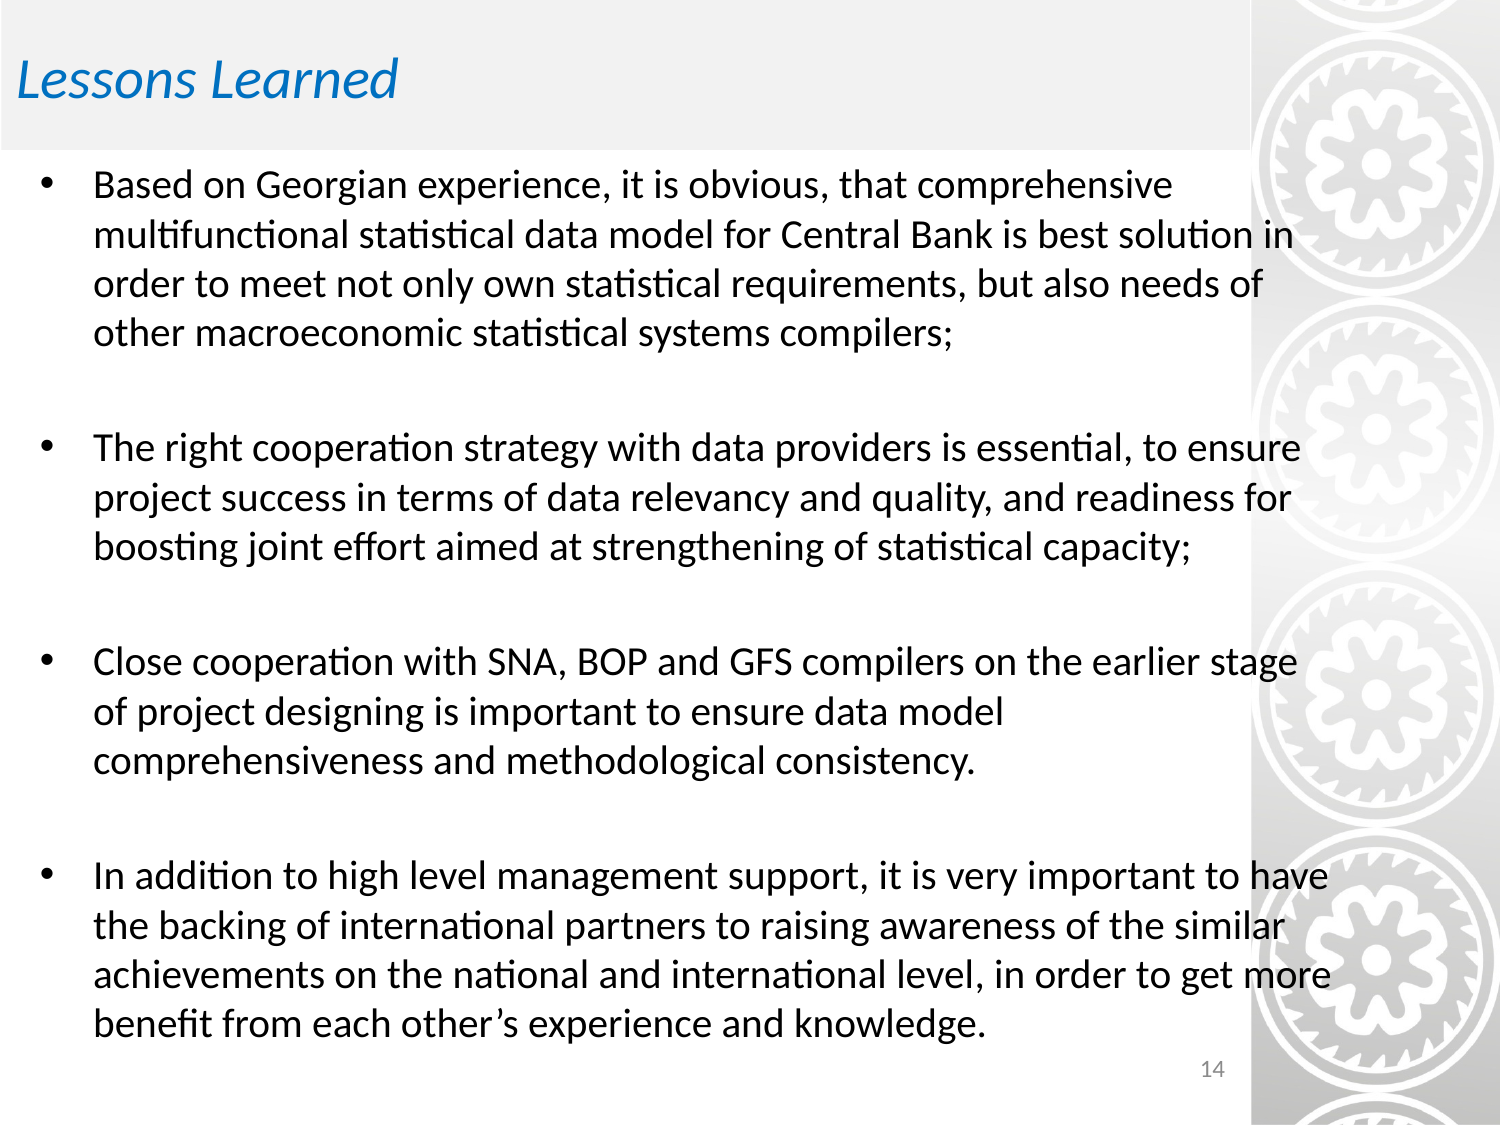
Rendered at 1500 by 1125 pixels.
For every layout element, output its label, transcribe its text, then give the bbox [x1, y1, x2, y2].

slide_number 14 [1037, 1037, 1388, 1098]
title Lessons Learned [1, 0, 1250, 150]
picture [0, 0, 1500, 1125]
list Based on Georgian experience, it is obvious, that comprehensive multifunctional statistical data model for Central Bank is best solution in order to meet not only own statistical requirements, but also needs of other macroeconomic statistical systems compilers; The right cooperation strategy with data providers is essential, to ensure project success in terms of data relevancy and quality, and readiness for boosting joint effort aimed at strengthening of statistical capacity; Close cooperation with SNA, BOP and GFS compilers on the earlier stage of project designing is important to ensure data model comprehensiveness and methodological consistency. In addition to high level management support, it is very important to have the backing of international partners to raising awareness of the similar achievements on the national and international level, in order to get more benefit from each other’s experience and knowledge. [24, 149, 1350, 1088]
